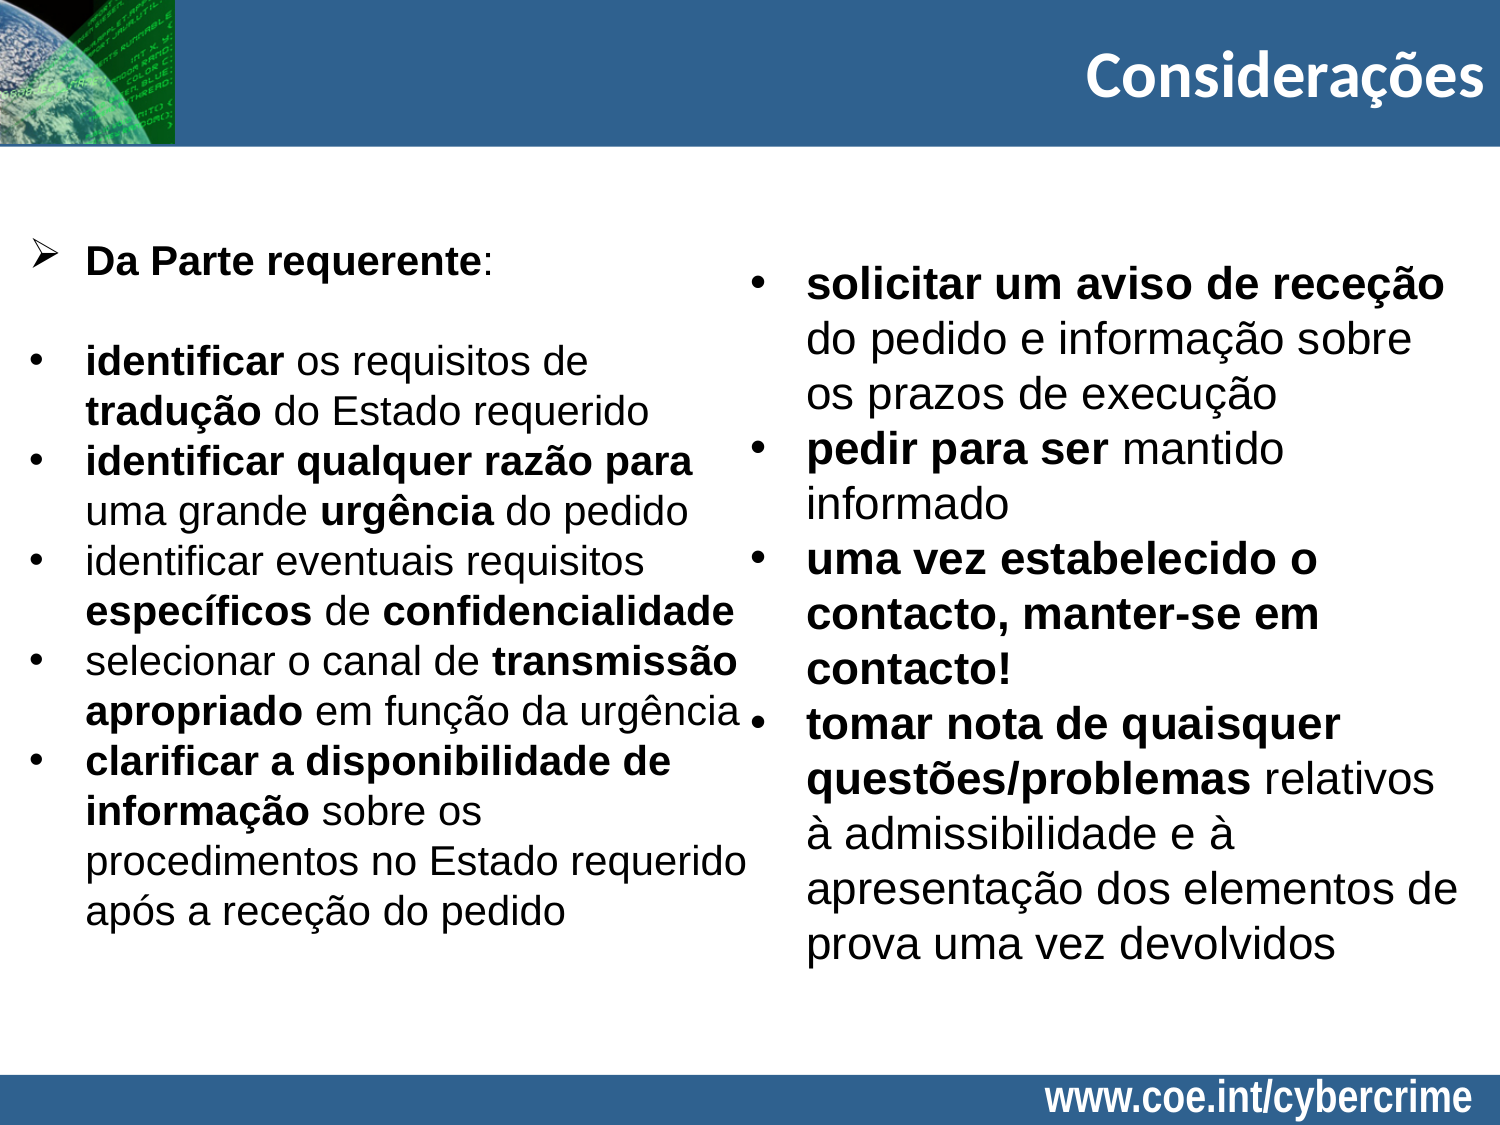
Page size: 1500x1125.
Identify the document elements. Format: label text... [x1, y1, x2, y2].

text_box solicitar um aviso de receção do pedido e informação sobre os prazos de execução pedir para ser mantido informado uma vez estabelecido o contacto, manter-se em contacto! tomar nota de quaisquer questões/problemas relativos à admissibilidade e à apresentação dos elementos de prova uma vez devolvidos [735, 246, 1486, 1032]
text_box www.coe.int/cybercrime [1030, 1059, 1500, 1125]
text_box Considerações [177, 0, 1500, 149]
picture [0, 0, 175, 144]
text_box Da Parte requerente: identificar os requisitos de tradução do Estado requerido identificar qualquer razão para uma grande urgência do pedido identificar eventuais requisitos específicos de confidencialidade selecionar o canal de transmissão apropriado em função da urgência clarificar a disponibilidade de informação sobre os procedimentos no Estado requerido após a receção do pedido [14, 226, 765, 942]
text_box [0, 1073, 1030, 1125]
